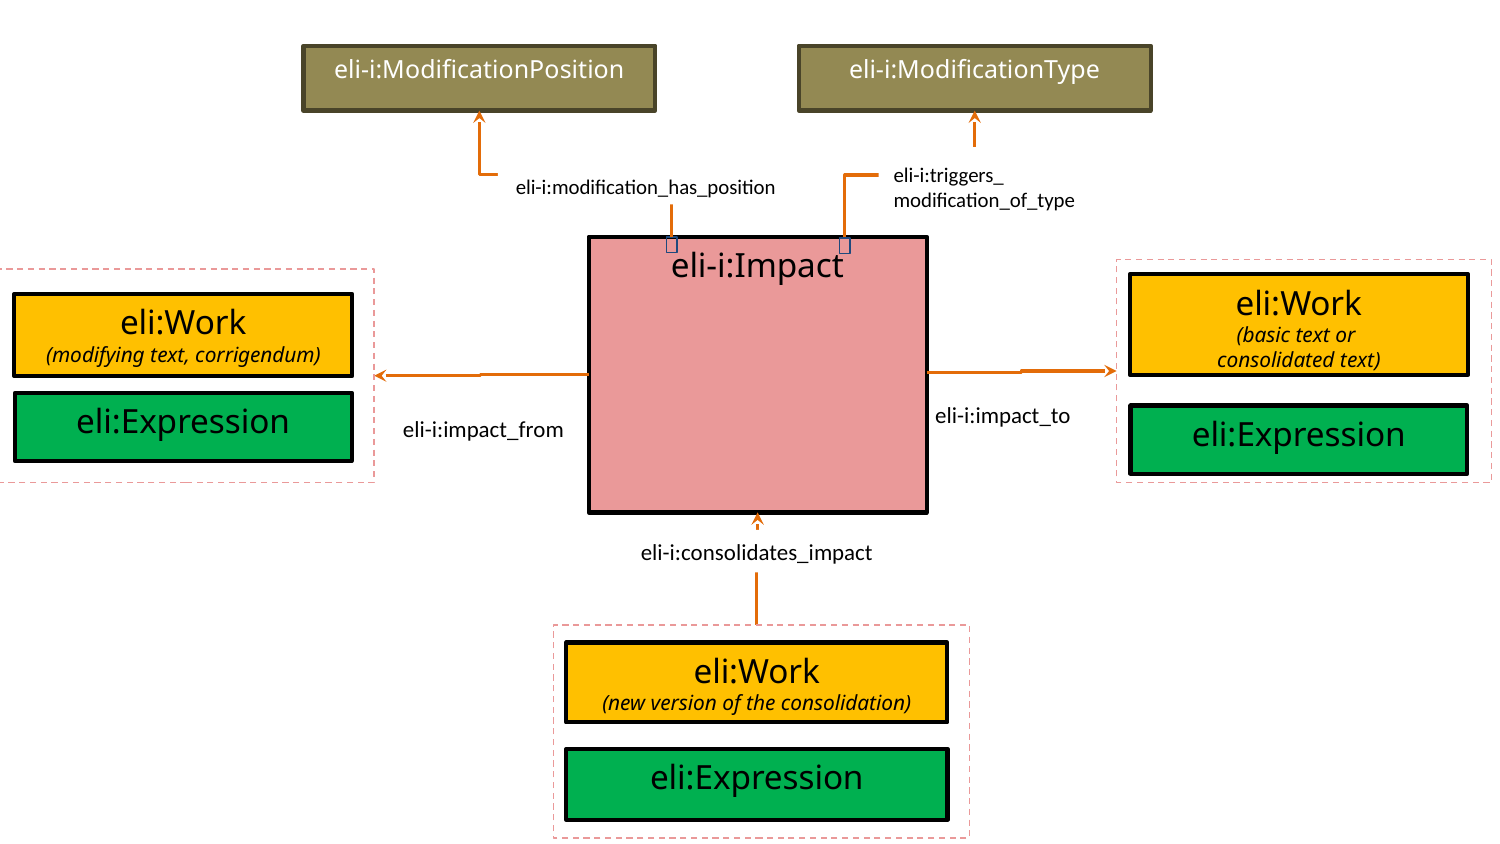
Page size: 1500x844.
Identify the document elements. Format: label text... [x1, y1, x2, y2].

text_box eli-i:modification_has_position [644, 167, 794, 205]
text_box [553, 624, 970, 839]
text_box [1116, 259, 1492, 483]
text_box [666, 237, 678, 253]
text_box eli-i:ModificationType [798, 45, 1151, 111]
text_box eli-i:ModificationPosition [303, 45, 656, 111]
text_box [845, 109, 974, 240]
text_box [512, 77, 640, 271]
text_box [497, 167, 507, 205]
text_box eli-i:Impact [588, 236, 927, 513]
text_box eli-i:impact_to [924, 395, 1087, 435]
text_box eli-i:consolidates_impact [553, 529, 961, 573]
text_box eli-i:triggers_ modification_of_type [978, 147, 1094, 228]
text_box eli-i:impact_from [393, 408, 580, 448]
text_box [0, 268, 375, 483]
text_box [839, 238, 851, 254]
